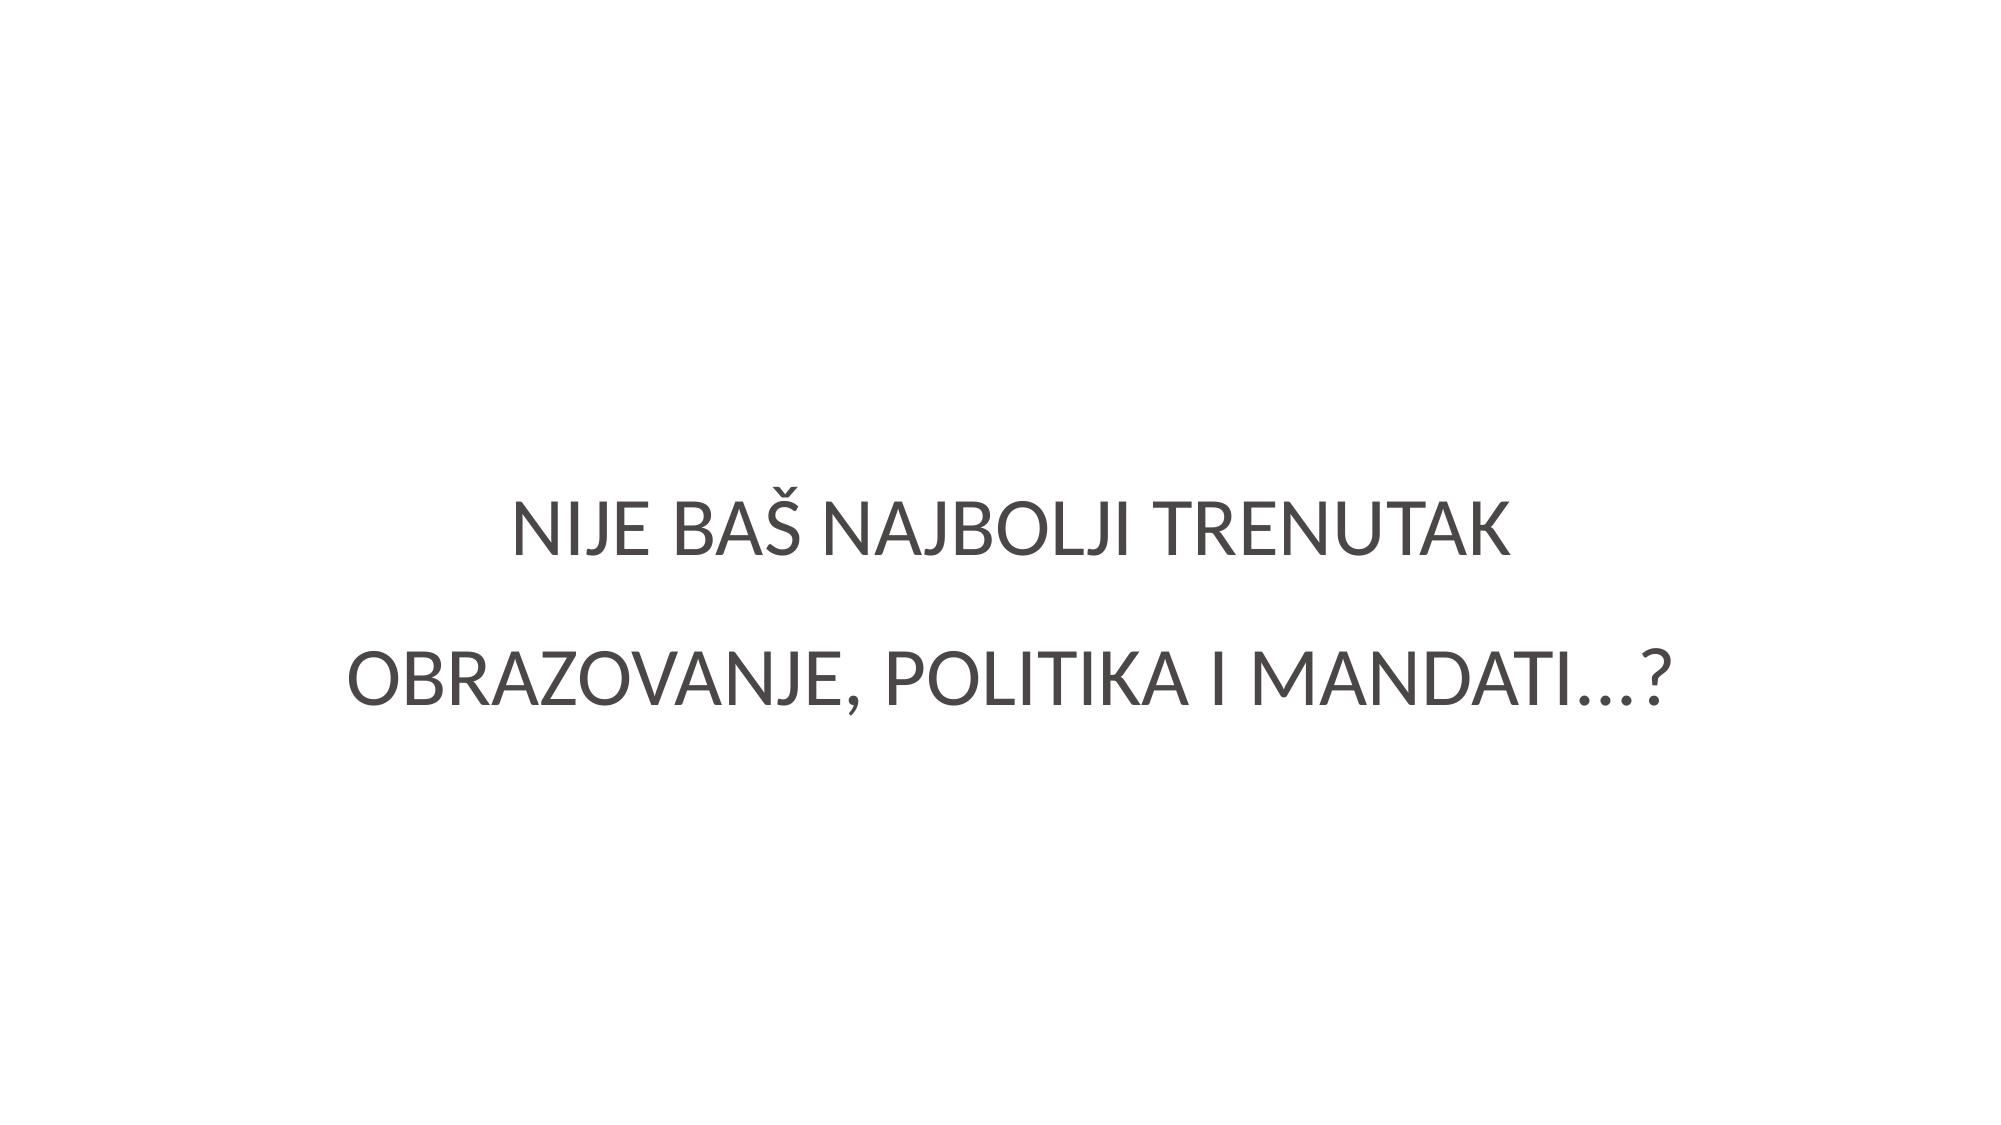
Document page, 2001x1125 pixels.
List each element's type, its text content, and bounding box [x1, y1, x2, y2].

text_box NIJE BAŠ NAJBOLJI TRENUTAK OBRAZOVANJE, POLITIKA I MANDATI...? [69, 415, 1954, 730]
